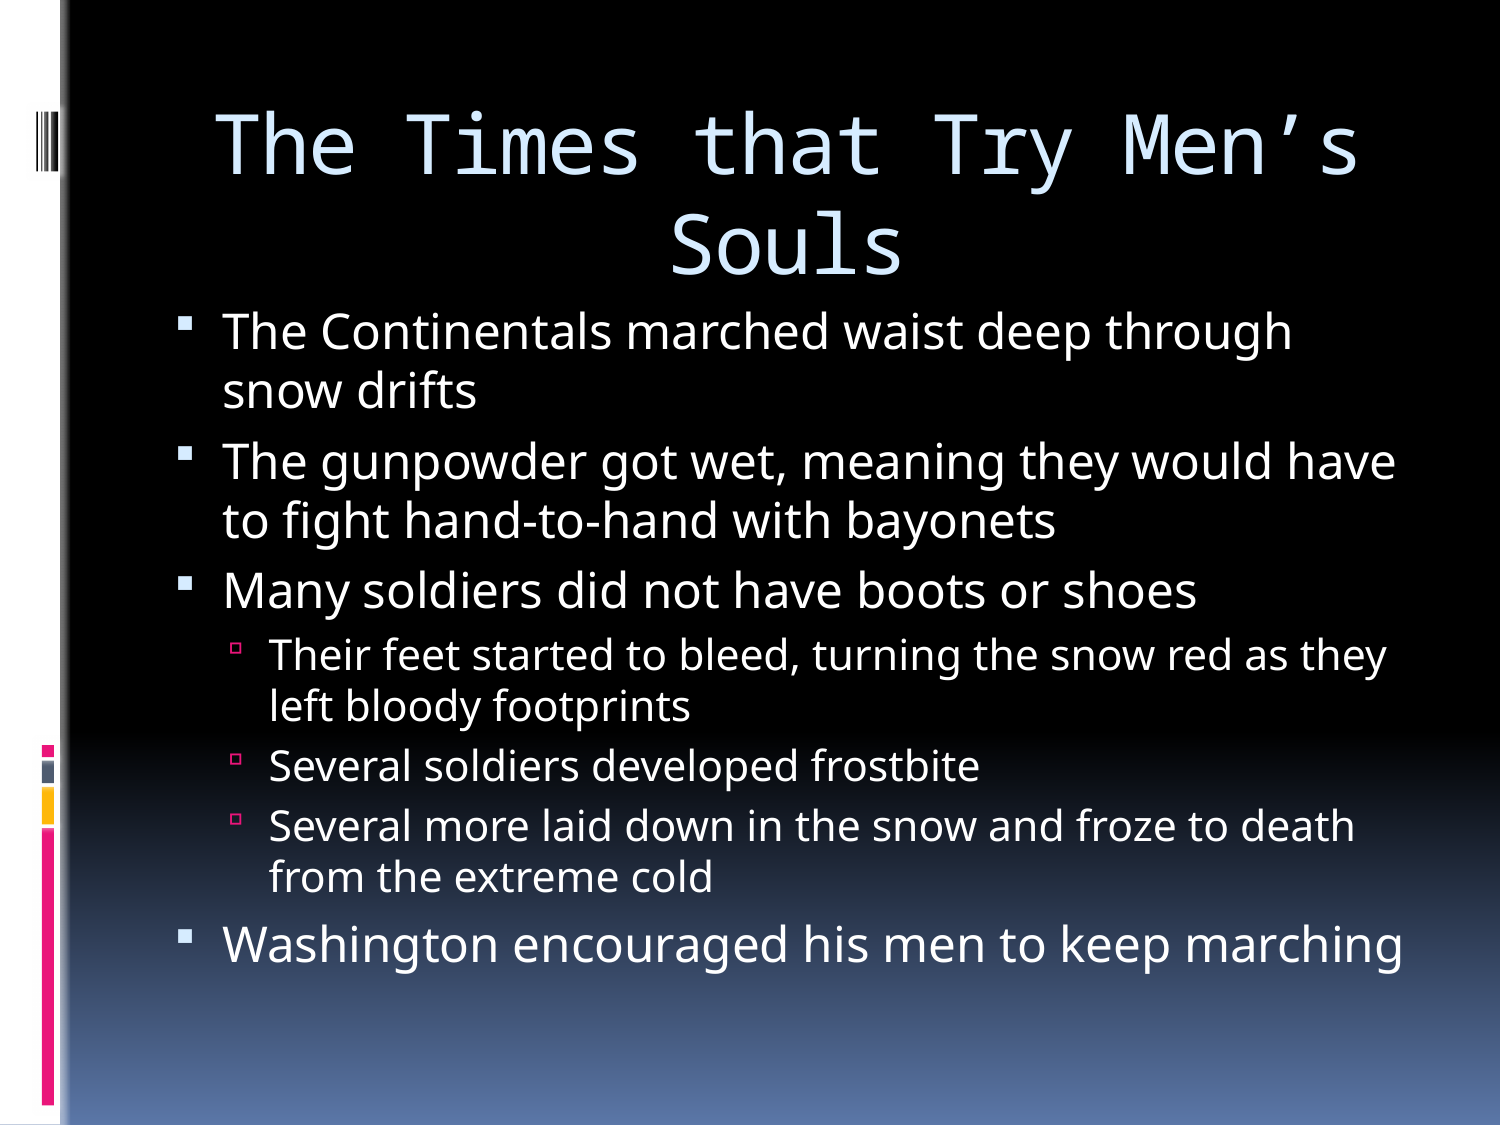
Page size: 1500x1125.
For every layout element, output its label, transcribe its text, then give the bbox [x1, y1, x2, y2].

title The Times that Try Men’s Souls [150, 83, 1425, 234]
list The Continentals marched waist deep through snow drifts The gunpowder got wet, meaning they would have to fight hand-to-hand with bayonets Many soldiers did not have boots or shoes Their feet started to bleed, turning the snow red as they left bloody footprints Several soldiers developed frostbite Several more laid down in the snow and froze to death from the extreme cold Washington encouraged his men to keep marching [150, 292, 1425, 1043]
